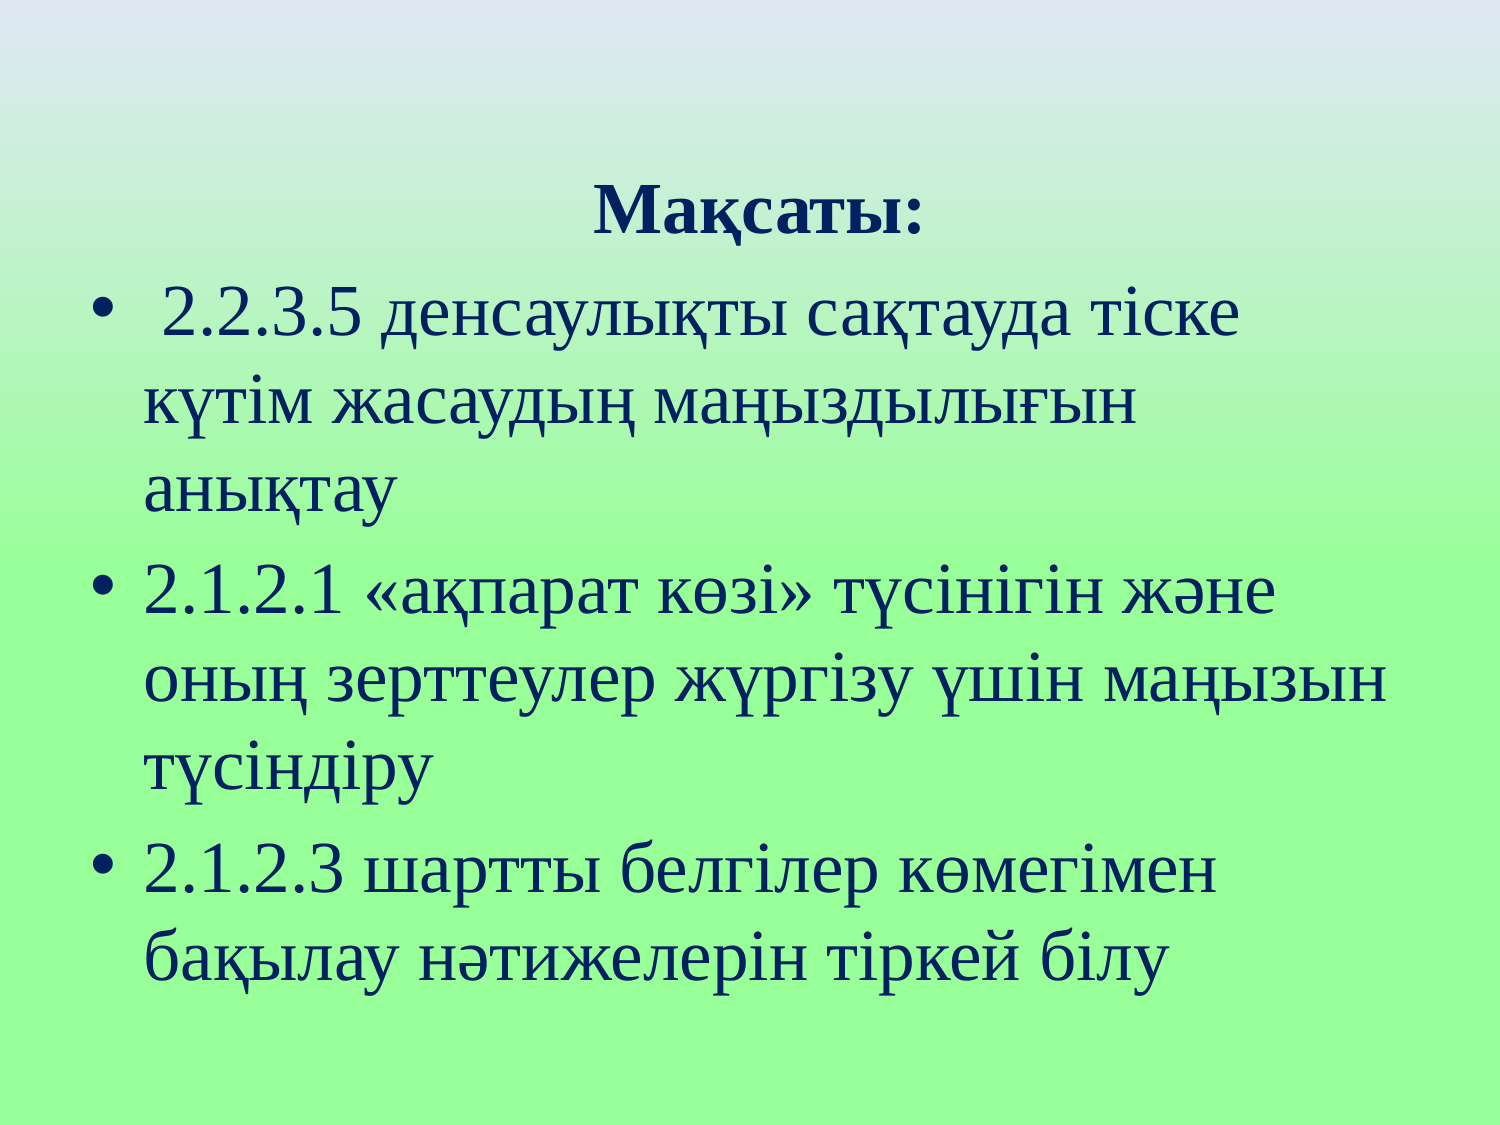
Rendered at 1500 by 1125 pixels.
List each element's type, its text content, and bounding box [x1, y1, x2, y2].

list Мақсаты: 2.2.3.5 денсаулықты сақтауда тіске күтім жасаудың маңыздылығын анықтау 2.1.2.1 «ақпарат көзі» түсінігін және оның зерттеулер жүргізу үшін маңызын түсіндіру 2.1.2.3 шартты белгілер көмегімен бақылау нәтижелерін тіркей білу [75, 152, 1425, 1005]
